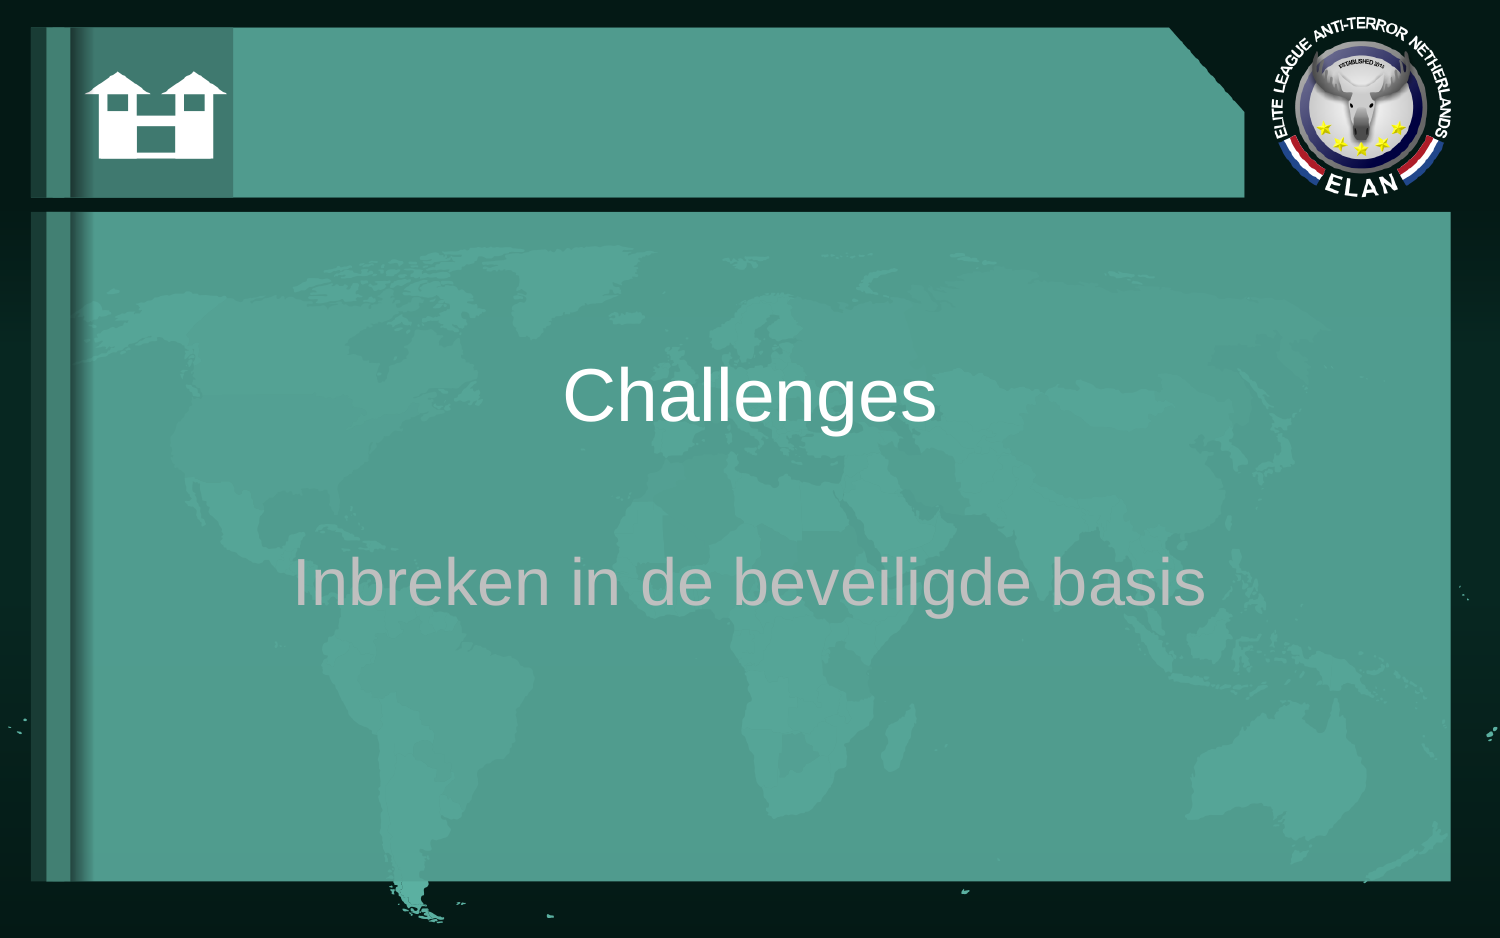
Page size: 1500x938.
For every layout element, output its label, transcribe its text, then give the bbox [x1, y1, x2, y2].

title Challenges [112, 291, 1388, 493]
subtitle Inbreken in de beveiligde basis [225, 531, 1275, 771]
picture [0, 0, 1500, 938]
